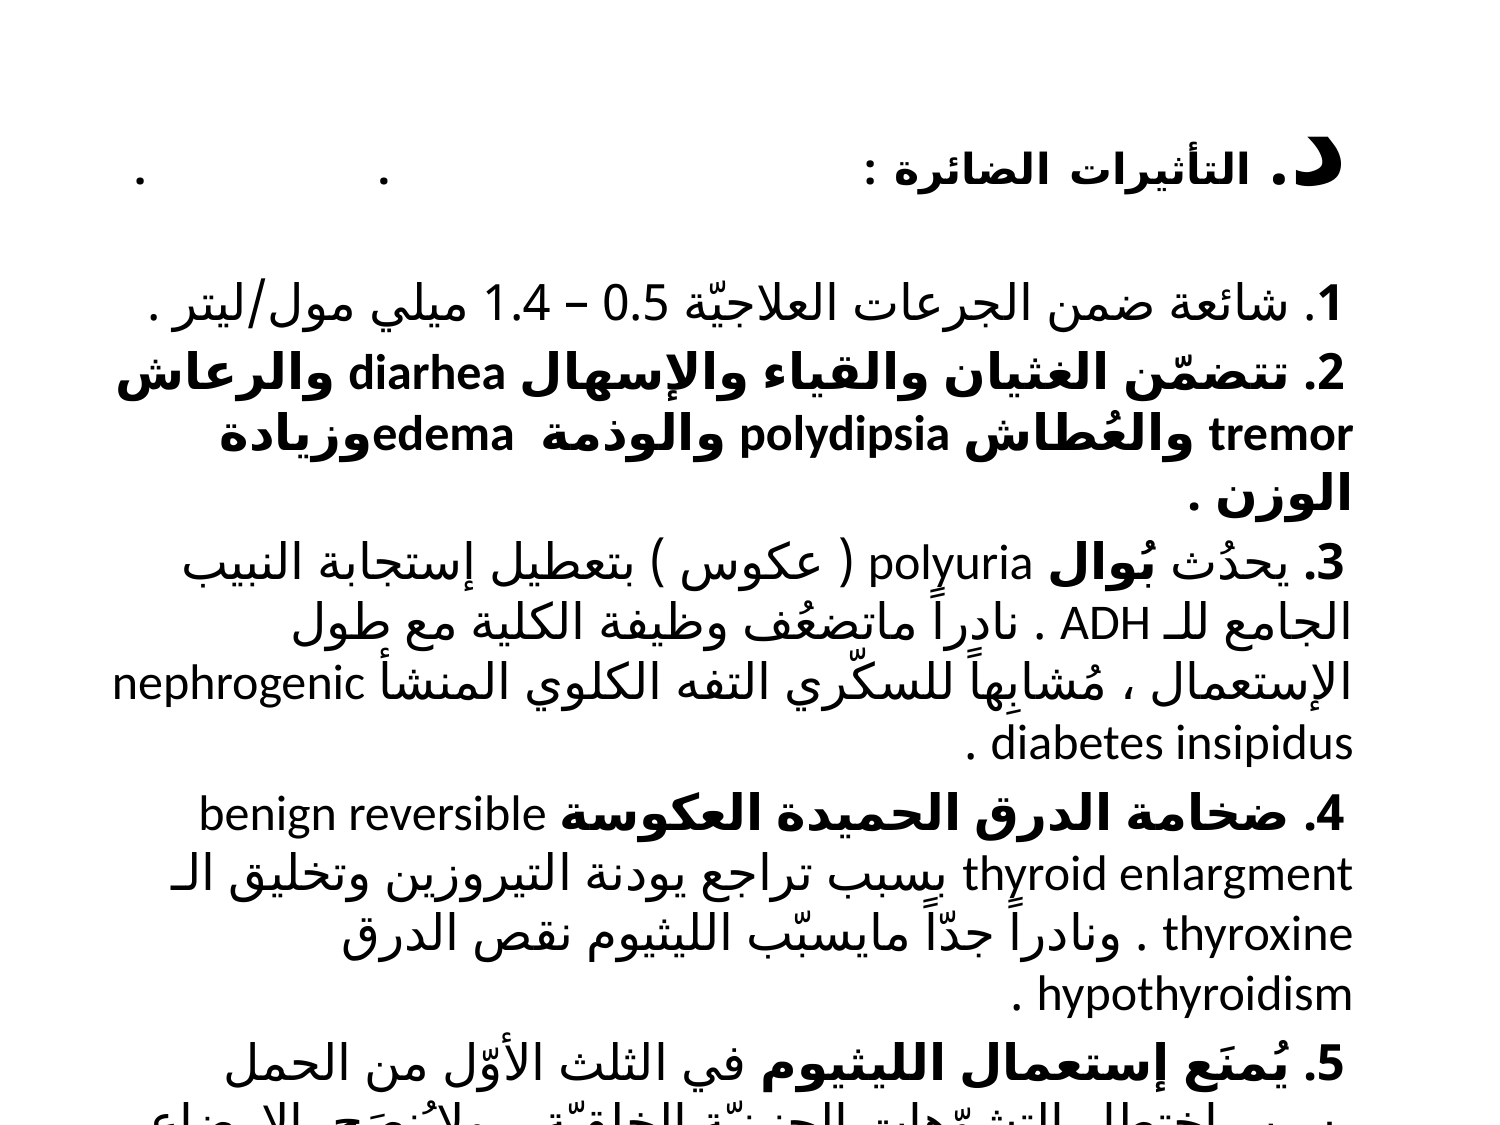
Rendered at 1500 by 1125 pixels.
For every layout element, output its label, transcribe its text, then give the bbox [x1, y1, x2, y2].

title د. التأثيرات الضائرة : . . [75, 45, 1425, 233]
list 1. شائعة ضمن الجرعات العلاجيّة 0.5 – 1.4 ميلي مول/ليتر . 2. تتضمّن الغثيان والقياء والإسهال diarhea والرعاش tremor والعُطاش polydipsia والوذمة edemaوزيادة الوزن . 3. يحدُث بُوال polyuria ( عكوس ) بتعطيل إستجابة النبيب الجامع للـ ADH . نادراً ماتضعُف وظيفة الكلية مع طول الإستعمال ، مُشابِهاً للسكّري التفه الكلوي المنشأ nephrogenic diabetes insipidus . 4. ضخامة الدرق الحميدة العكوسة benign reversible thyroid enlargment بسبب تراجع يودنة التيروزين وتخليق الـ thyroxine . ونادراً جدّاً مايسبّب الليثيوم نقص الدرق hypothyroidism . 5. يُمنَع إستعمال الليثيوم في الثلث الأوّل من الحمل بسبب إختطار التشوّهات الجنينيّة الخلقيّة .. ولايُنصَح بالإرضاع لأنّ الليثيوم يُفرَز في لبن الثدي وقد يُخِلّ بالوليد . [75, 262, 1425, 1005]
